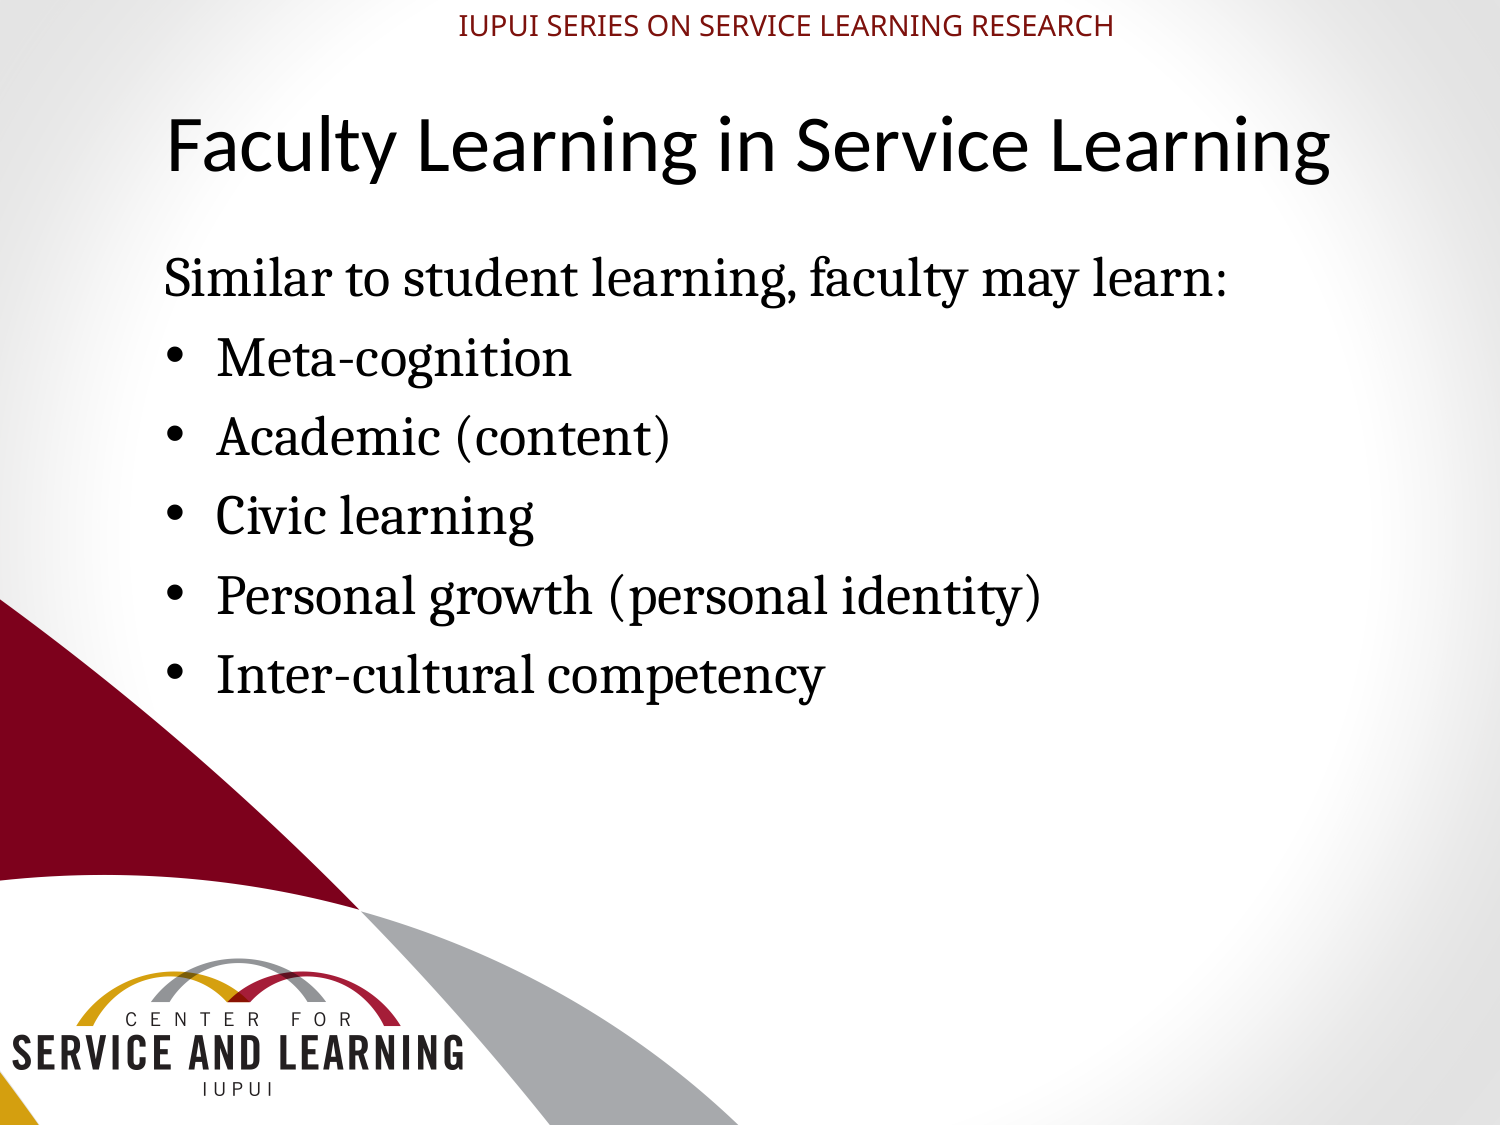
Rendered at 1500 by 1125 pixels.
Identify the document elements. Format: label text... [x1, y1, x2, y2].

list Similar to student learning, faculty may learn: Meta-cognition Academic (content) Civic learning Personal growth (personal identity) Inter-cultural competency [150, 232, 1500, 717]
picture [0, 0, 1500, 1125]
picture [1194, 0, 1500, 232]
title Faculty Learning in Service Learning [75, 45, 1425, 233]
text_box IUPUI SERIES ON SERVICE LEARNING RESEARCH [381, 0, 1194, 50]
